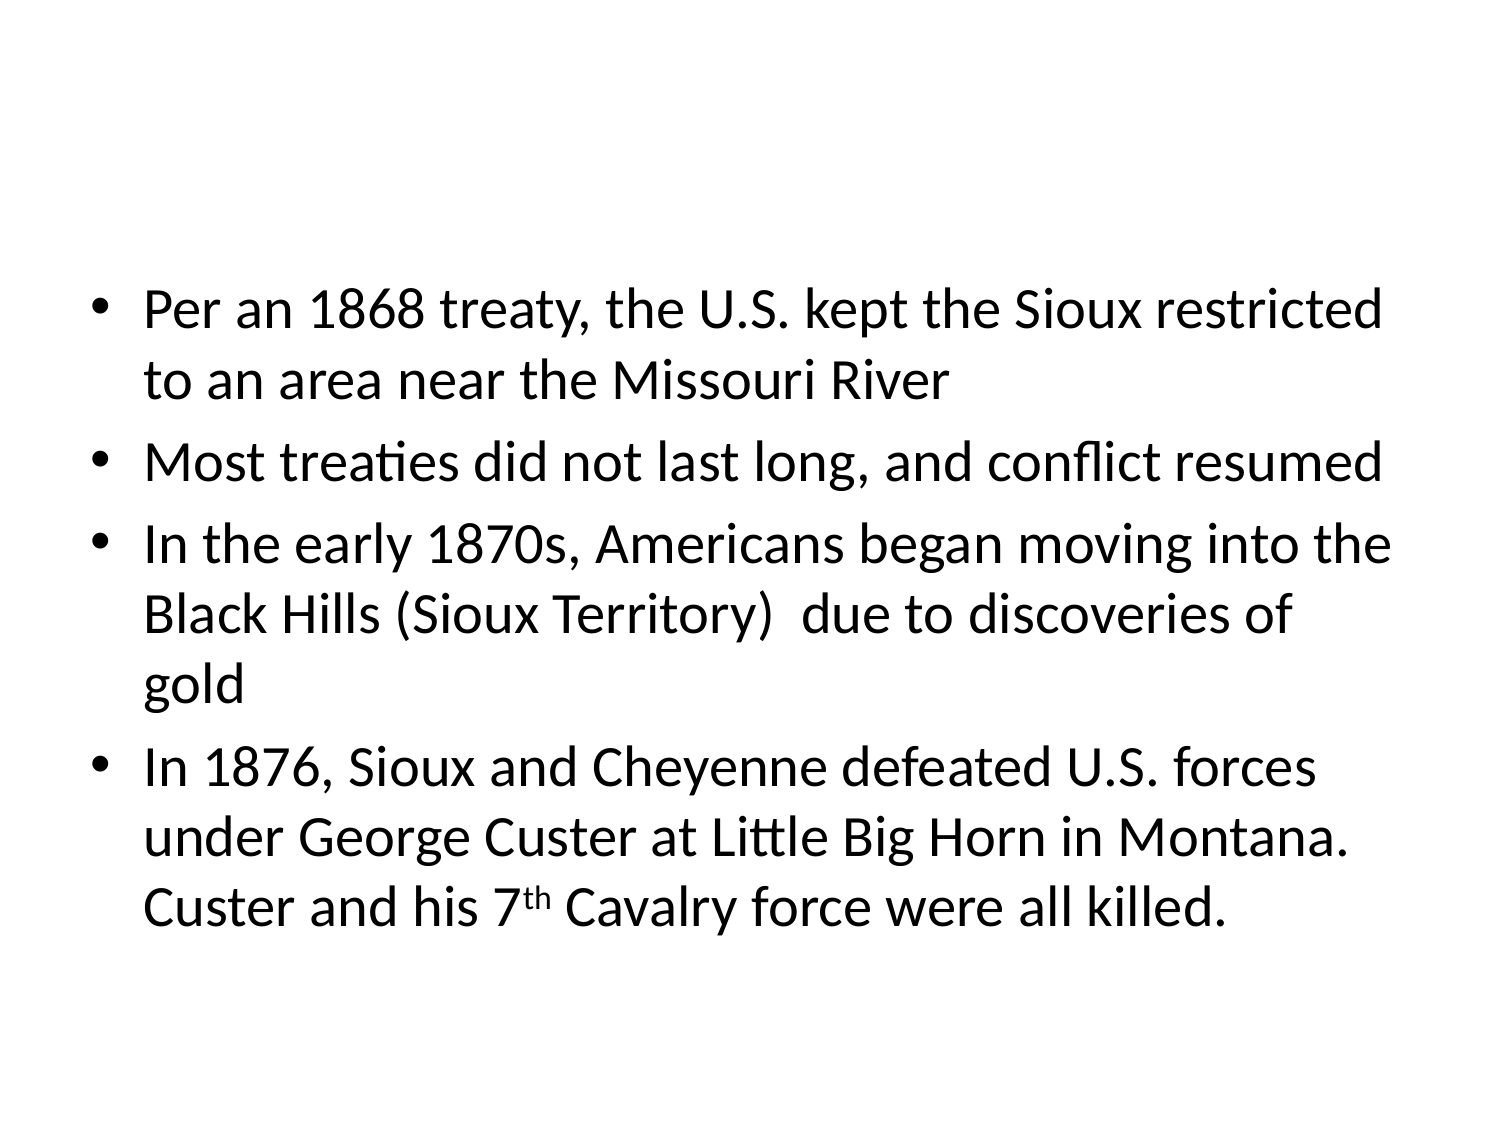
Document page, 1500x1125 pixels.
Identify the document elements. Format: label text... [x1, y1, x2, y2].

list Per an 1868 treaty, the U.S. kept the Sioux restricted to an area near the Missouri River Most treaties did not last long, and conflict resumed In the early 1870s, Americans began moving into the Black Hills (Sioux Territory) due to discoveries of gold In 1876, Sioux and Cheyenne defeated U.S. forces under George Custer at Little Big Horn in Montana. Custer and his 7th Cavalry force were all killed. [75, 262, 1425, 1005]
